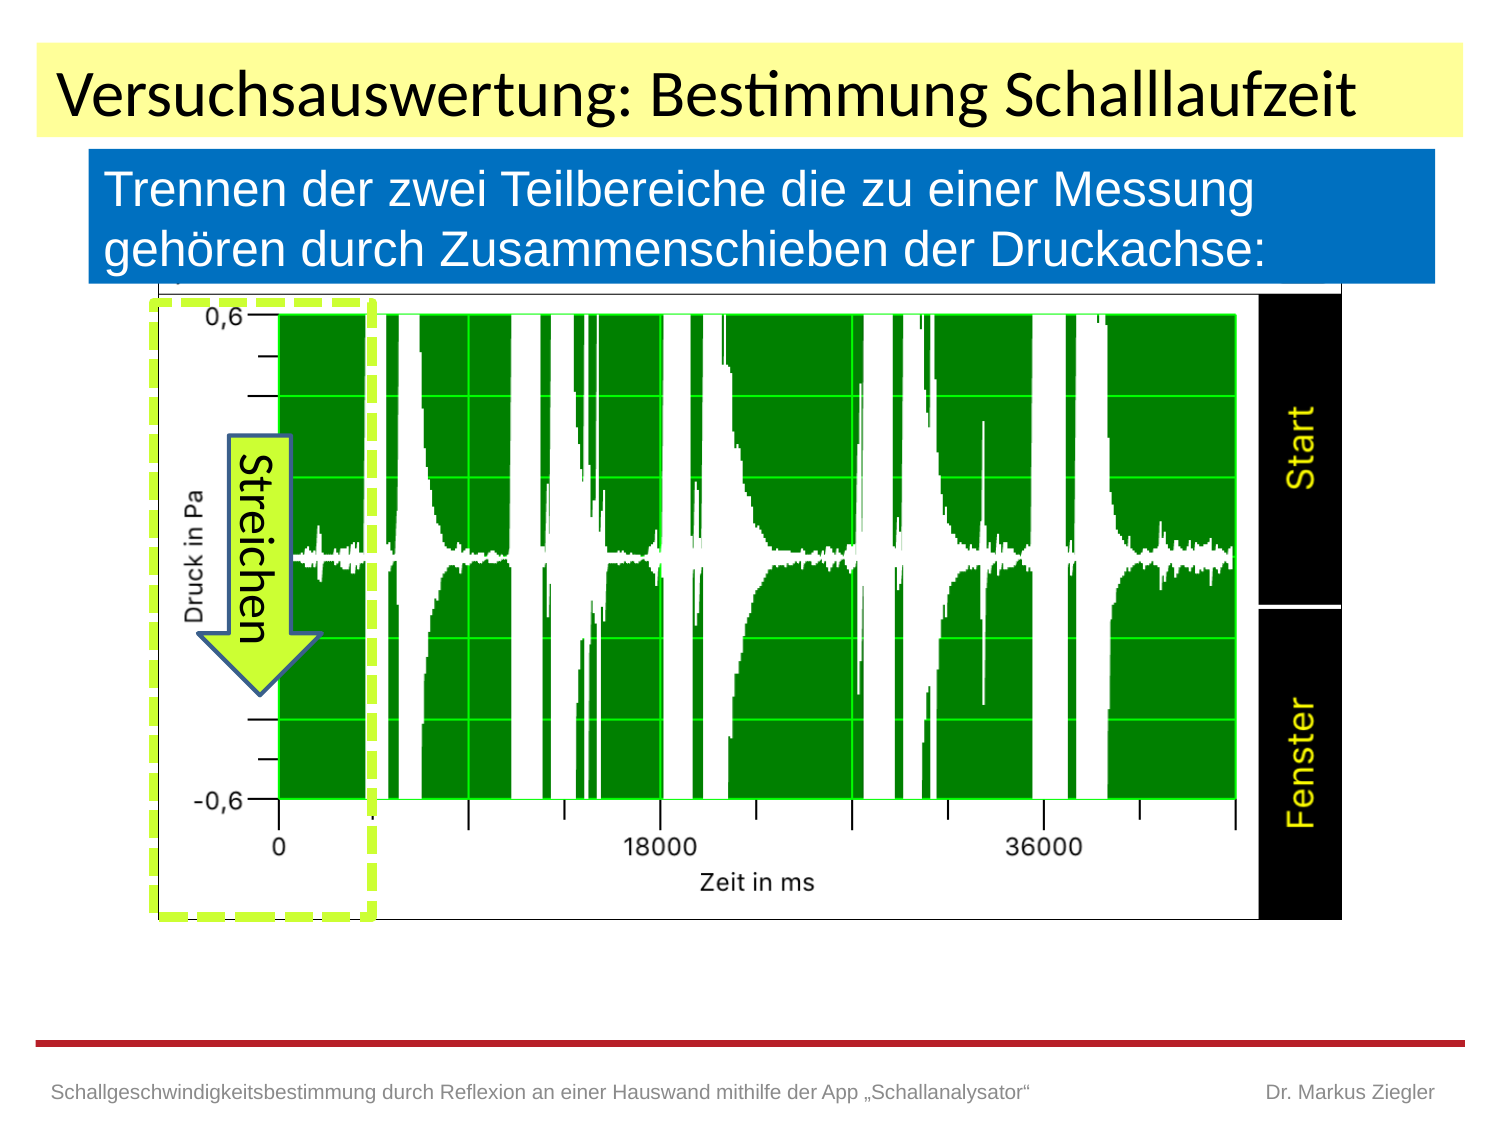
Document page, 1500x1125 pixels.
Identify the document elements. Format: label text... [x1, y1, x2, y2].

text_box Trennen der zwei Teilbereiche die zu einer Messung gehören durch Zusammenschieben der Druckachse: [88, 148, 1436, 284]
title Versuchsauswertung: Bestimmung Schalllaufzeit [41, 42, 1459, 149]
footer Schallgeschwindigkeitsbestimmung durch Reflexion an einer Hauswand mithilfe der App „Schallanalysator“ Dr. Markus Ziegler [35, 1061, 1459, 1122]
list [158, 252, 1342, 920]
